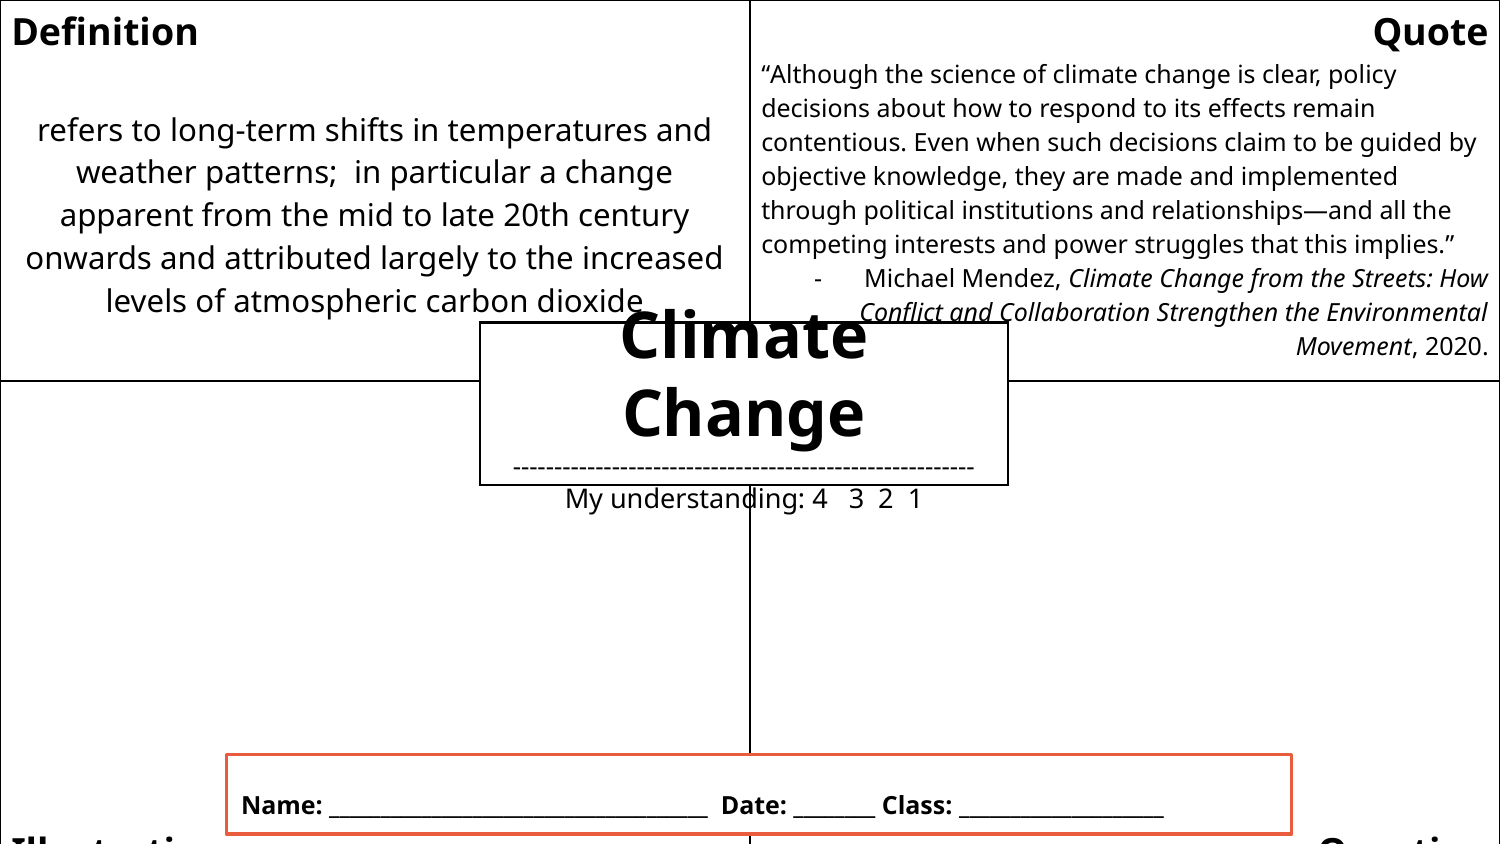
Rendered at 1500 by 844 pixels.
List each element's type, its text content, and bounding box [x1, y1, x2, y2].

text_box Name: _____________________________________ Date: ________ Class: ____________________ [226, 754, 1292, 834]
table_cell Question [751, 382, 1499, 844]
table_header Definition refers to long-term shifts in temperatures and weather patterns; in particular a change apparent from the mid to late 20th century onwards and attributed largely to the increased levels of atmospheric carbon dioxide [1, 1, 749, 380]
text_box Climate Change -------------------------------------------------------- My understanding: 4 3 2 1 [480, 322, 1008, 486]
table_cell Illustration [1, 382, 749, 844]
table_header Quote “Although the science of climate change is clear, policy decisions about how to respond to its effects remain contentious. Even when such decisions claim to be guided by objective knowledge, they are made and implemented through political institutions and relationships—and all the competing interests and power struggles that this implies.” Michael Mendez, Climate Change from the Streets: How Conflict and Collaboration Strengthen the Environmental Movement, 2020. [751, 1, 1499, 380]
